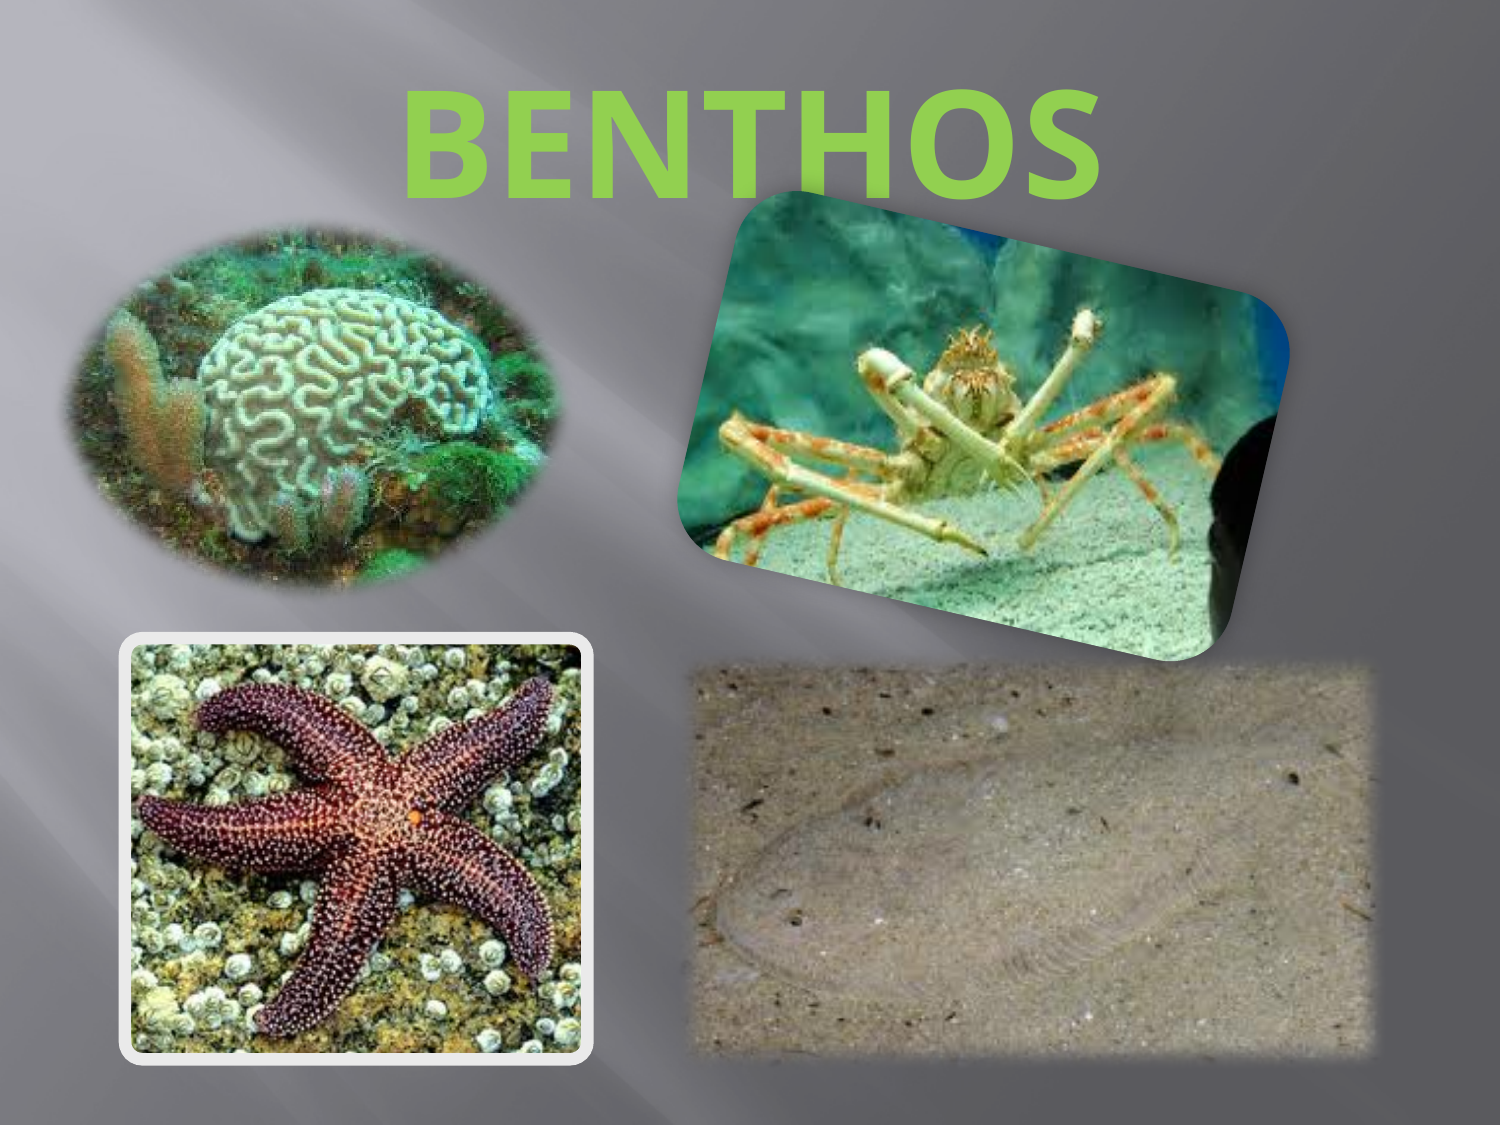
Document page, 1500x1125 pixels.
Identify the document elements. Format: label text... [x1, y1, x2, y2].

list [49, 212, 576, 606]
title BENTHOS [75, 45, 1425, 233]
picture [124, 637, 588, 1060]
picture [674, 191, 1388, 1071]
